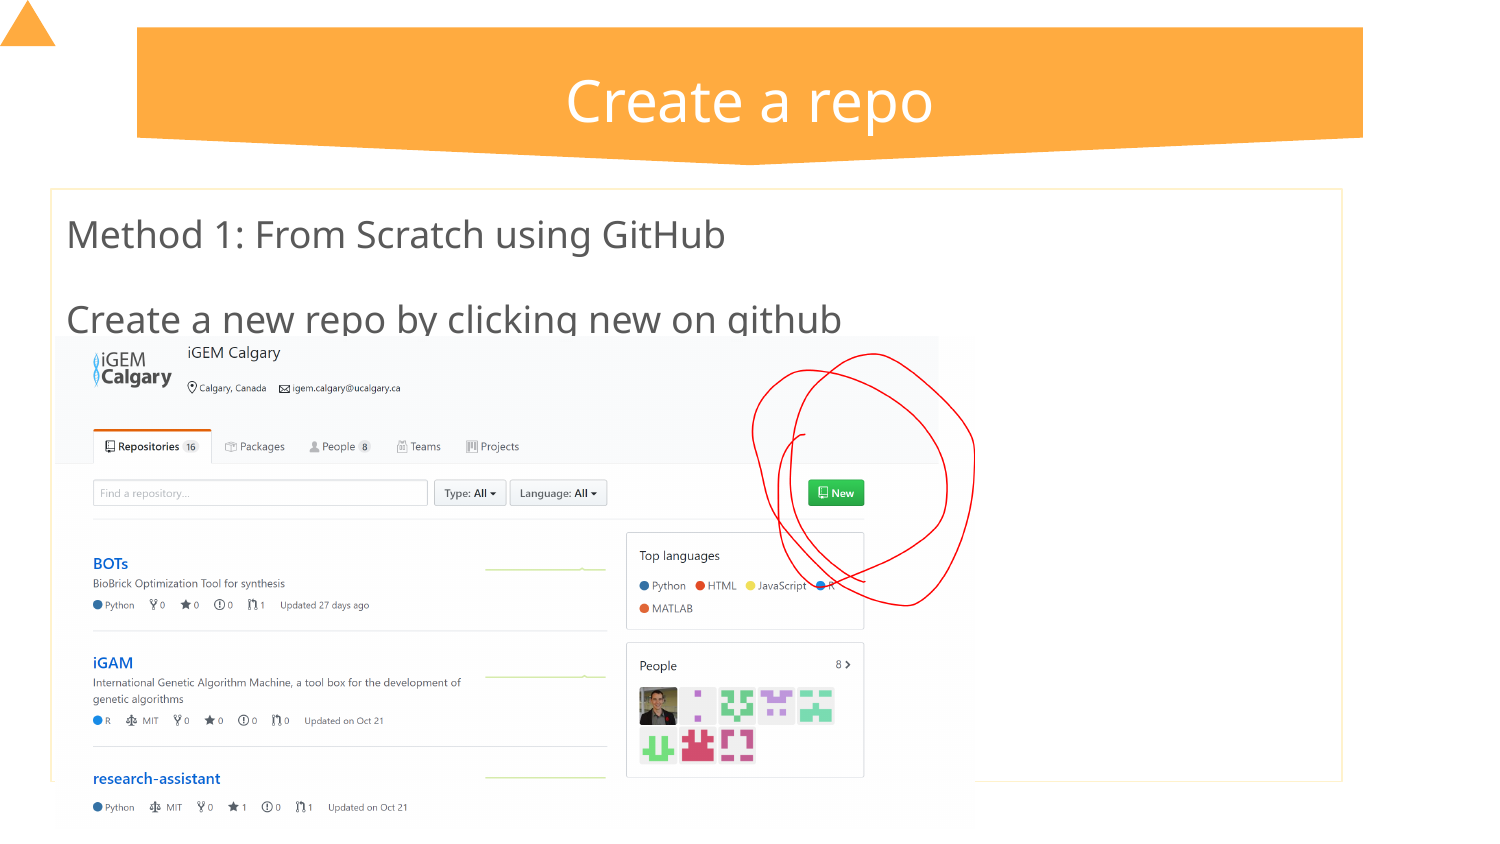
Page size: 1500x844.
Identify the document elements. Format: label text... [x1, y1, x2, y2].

text_box [0, 0, 56, 47]
list Method 1: From Scratch using GitHub Create a new repo by clicking new on github [51, 189, 1343, 782]
text_box [137, 27, 1363, 49]
text_box [279, 144, 1221, 166]
title Create a repo [51, 49, 1449, 144]
picture [55, 335, 975, 829]
